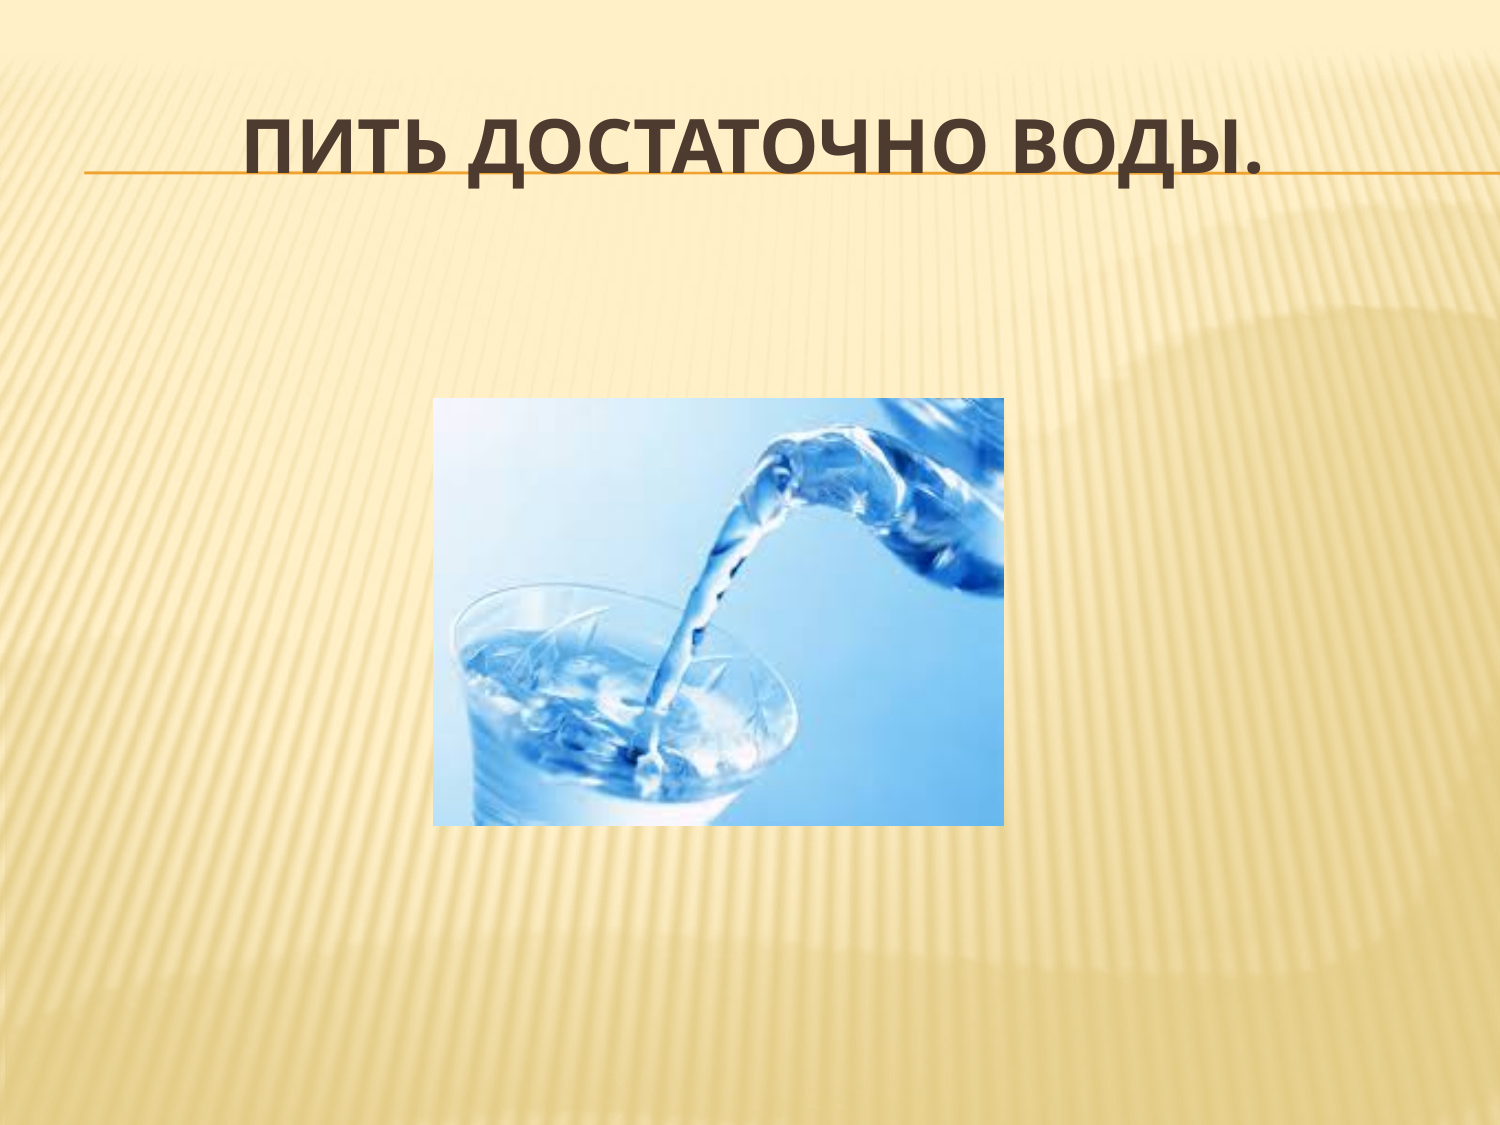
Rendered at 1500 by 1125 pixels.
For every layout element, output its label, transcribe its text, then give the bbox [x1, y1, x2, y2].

title Пить достаточно воды. [50, 75, 1475, 213]
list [433, 398, 1004, 826]
